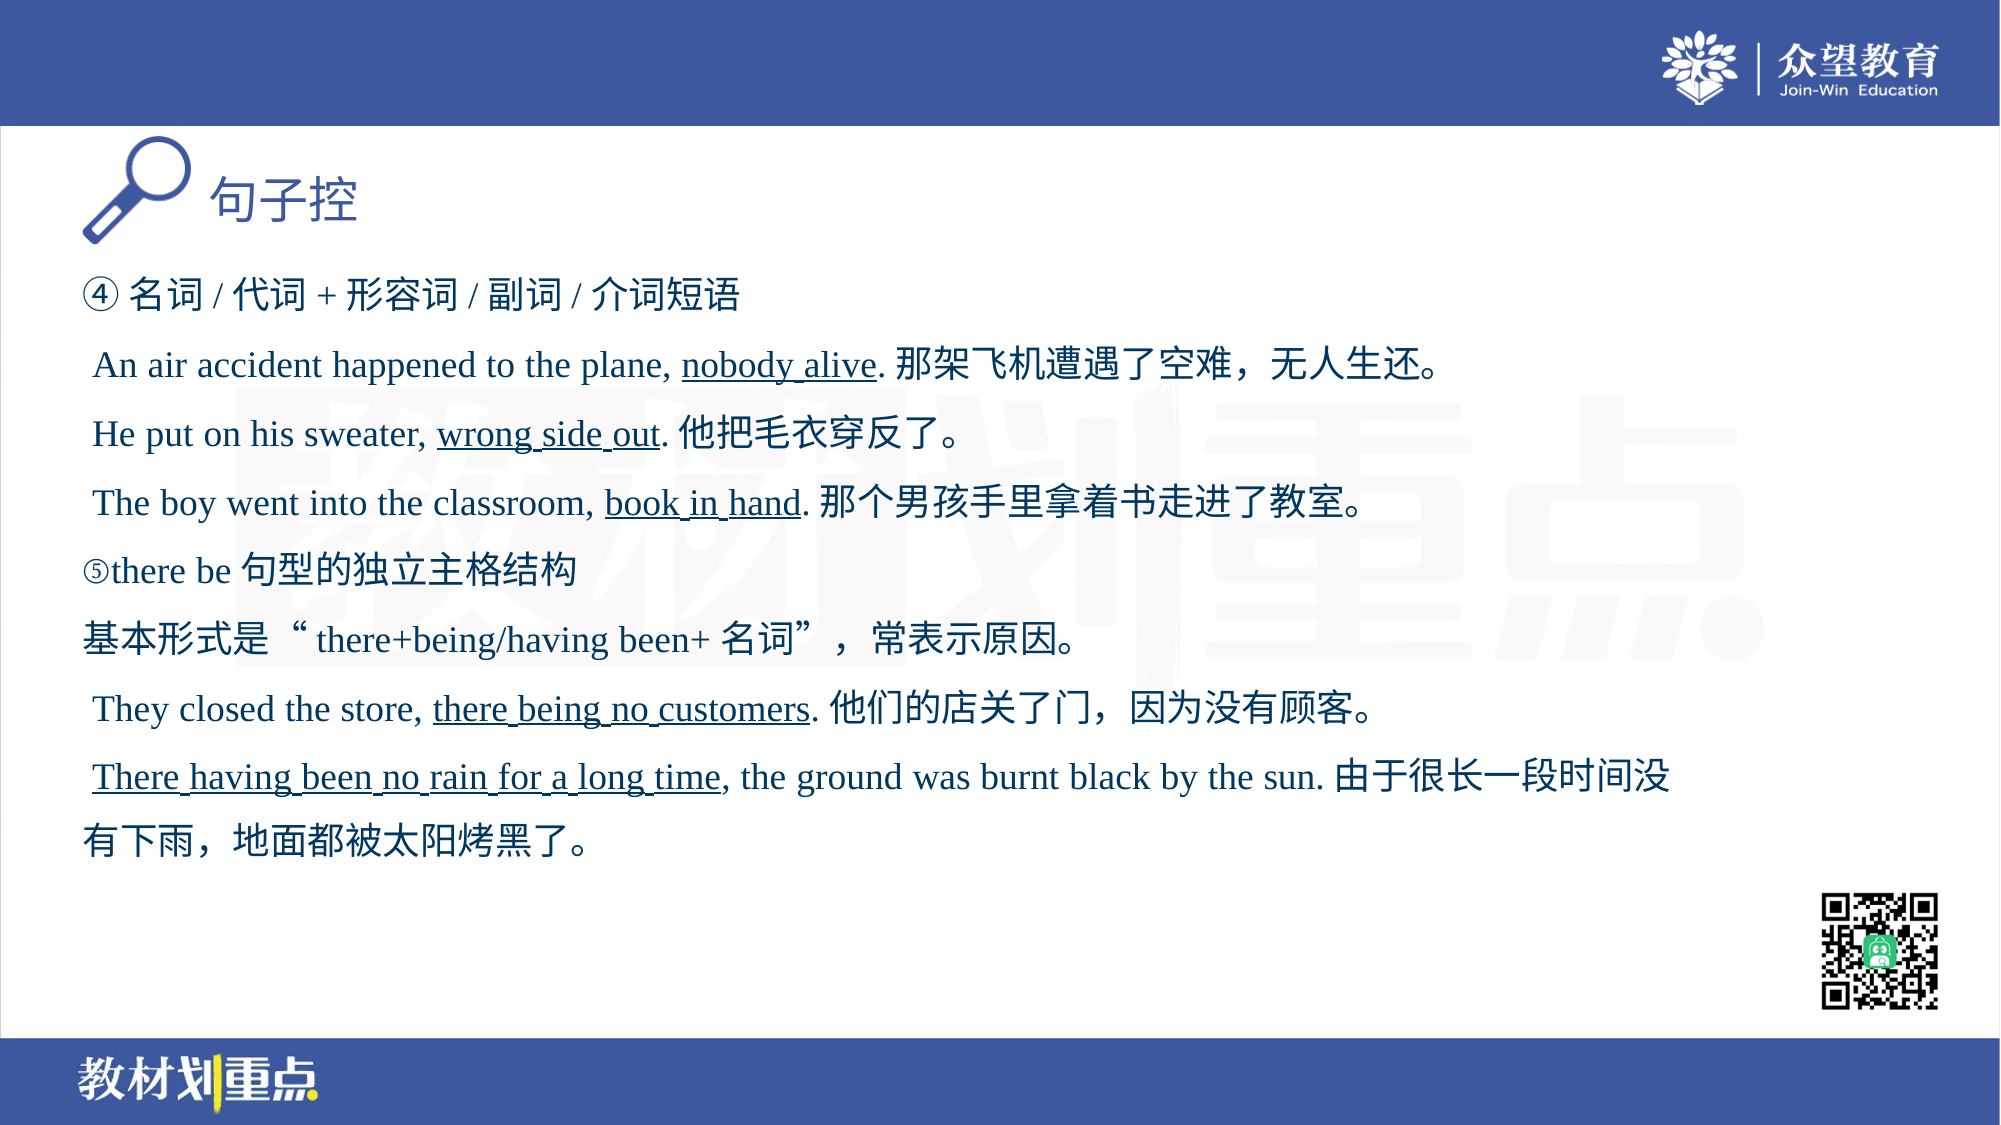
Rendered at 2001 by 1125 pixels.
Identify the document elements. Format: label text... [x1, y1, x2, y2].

text_box ④名词/代词+形容词/副词/介词短语 An air accident happened to the plane, nobody alive.那架飞机遭遇了空难，无人生还。 He put on his sweater, wrong side out.他把毛衣穿反了。 The boy went into the classroom, book in hand.那个男孩手里拿着书走进了教室。 ⑤there be句型的独立主格结构 基本形式是“there+being/having been+名词”，常表示原因。 They closed the store, there being no customers.他们的店关了门，因为没有顾客。 There having been no rain for a long time, the ground was burnt black by the sun.由于很长一段时间没 有下雨，地面都被太阳烤黑了。 [82, 247, 1817, 856]
picture [0, 0, 2000, 1125]
